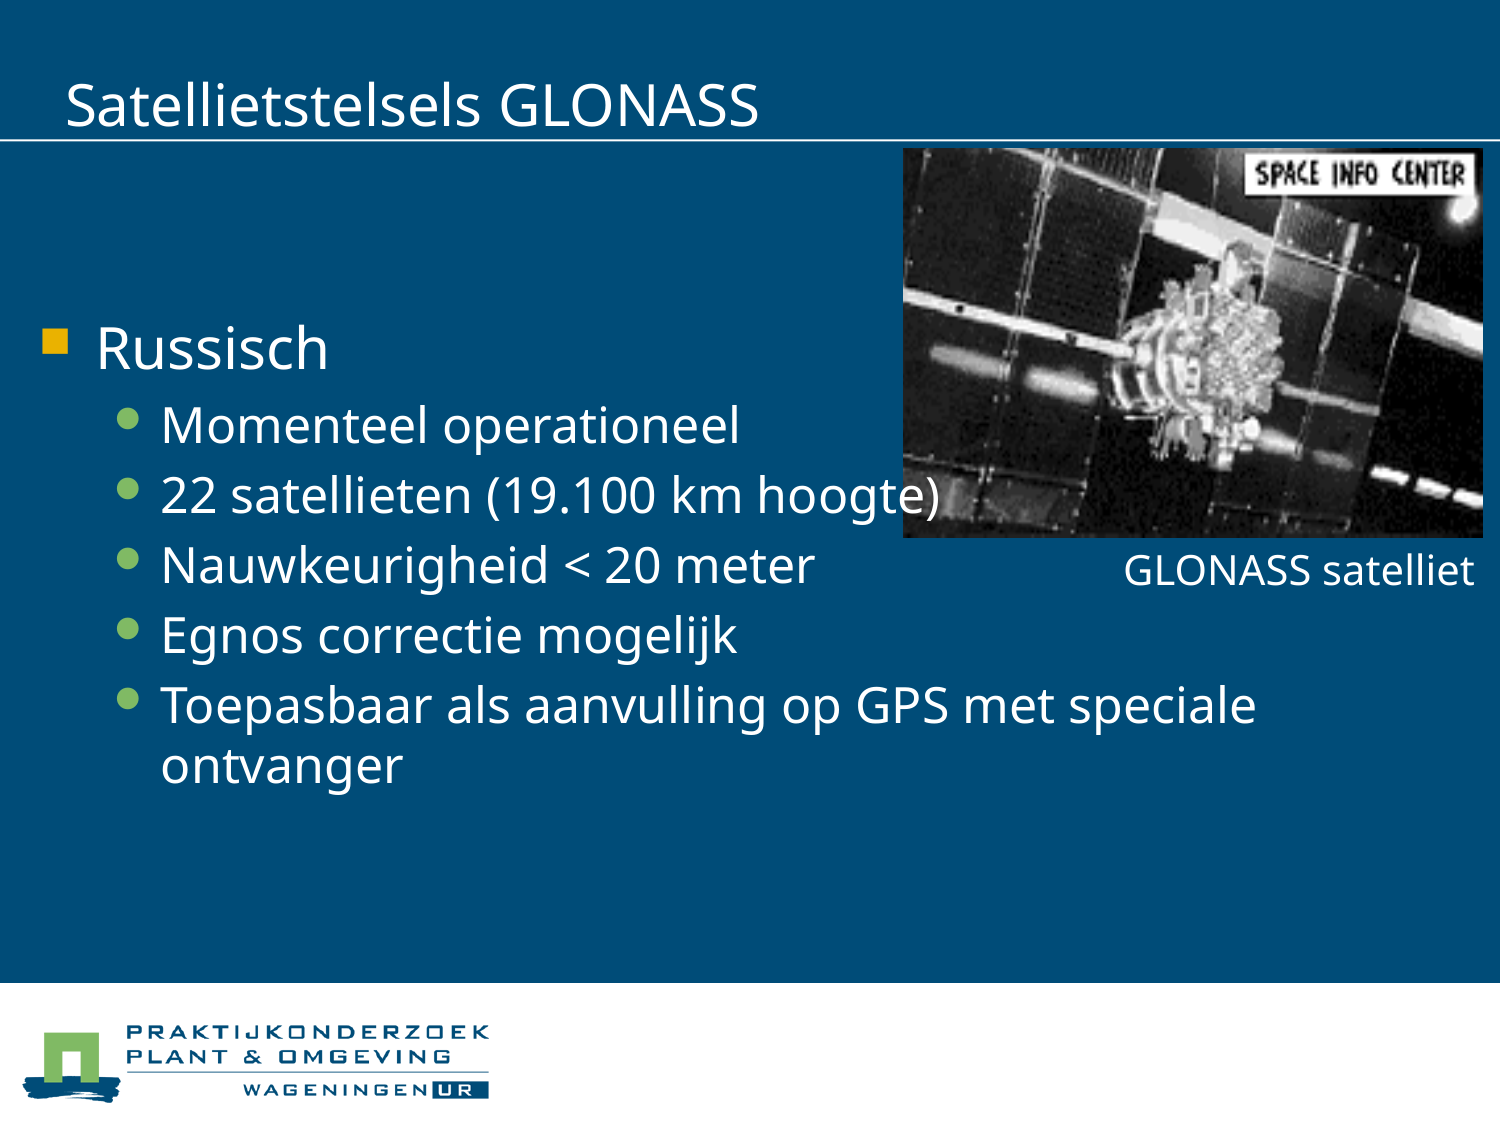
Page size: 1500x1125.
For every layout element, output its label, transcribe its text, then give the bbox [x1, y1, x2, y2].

title Satellietstelsels GLONASS [64, 53, 1416, 196]
text_box Russisch Momenteel operationeel 22 satellieten (19.100 km hoogte) Nauwkeurigheid < 20 meter Egnos correctie mogelijk Toepasbaar als aanvulling op GPS met speciale ontvanger [38, 196, 1389, 909]
text_box GLONASS satelliet [1389, 536, 1500, 602]
picture [0, 984, 1500, 1125]
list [903, 148, 1483, 538]
